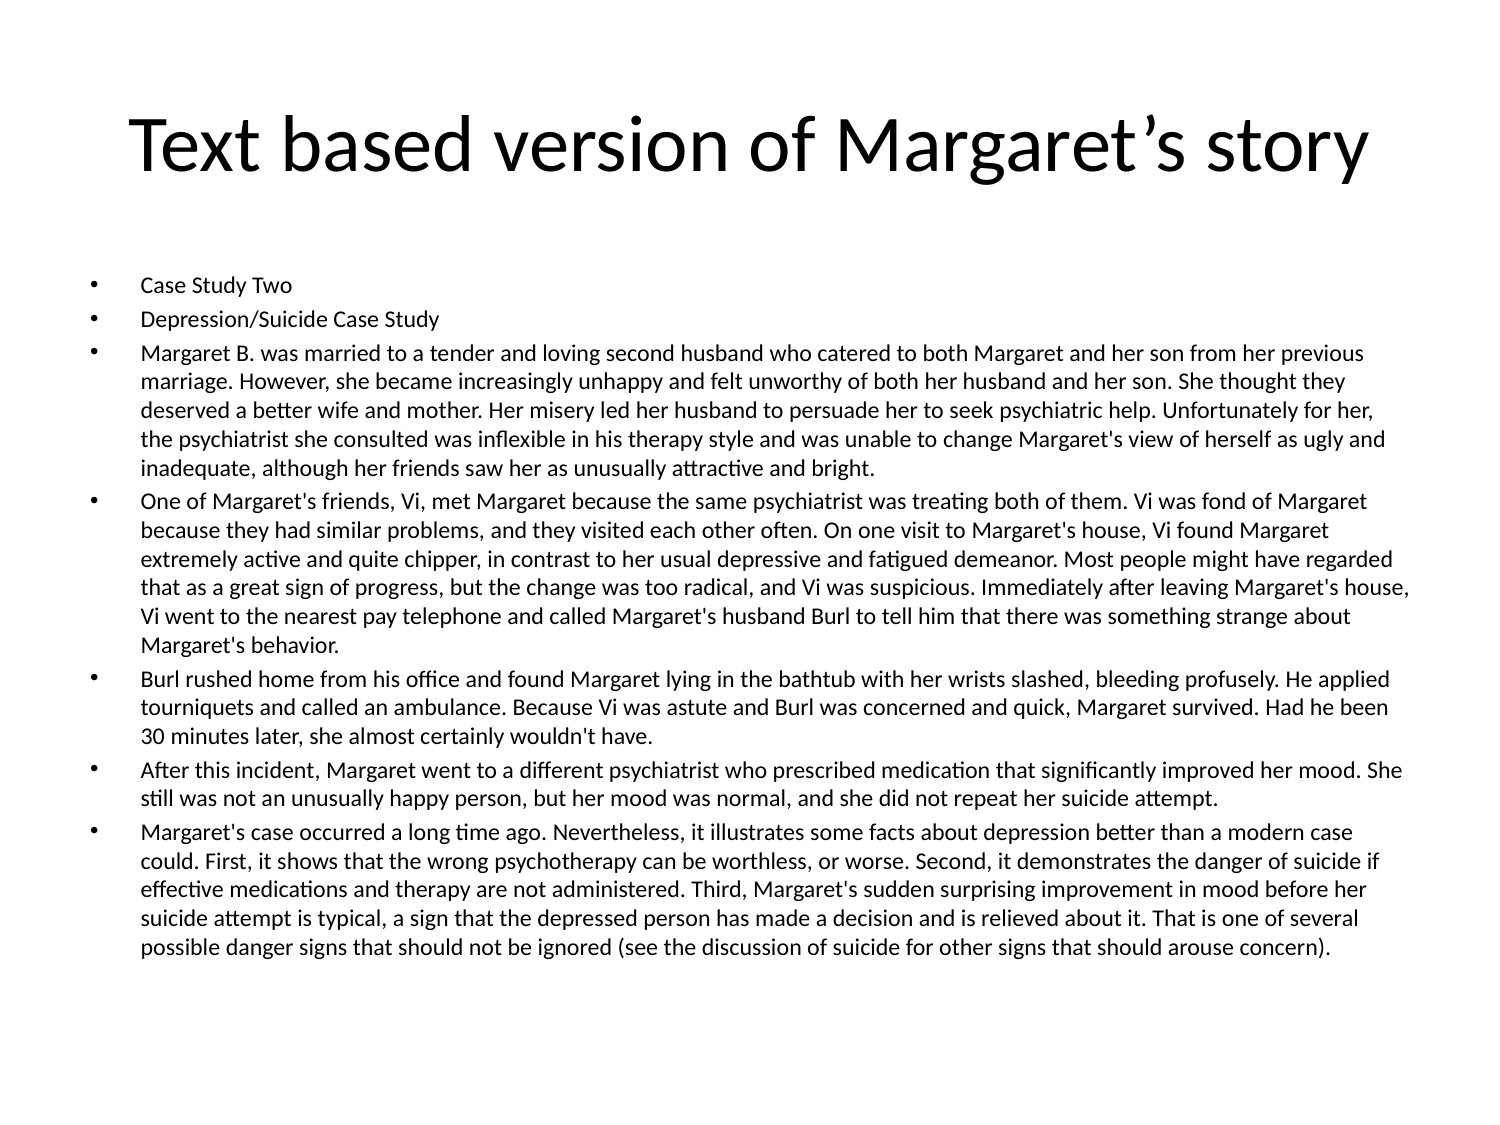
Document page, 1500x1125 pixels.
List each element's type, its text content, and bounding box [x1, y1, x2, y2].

list Case Study Two Depression/Suicide Case Study Margaret B. was married to a tender and loving second husband who catered to both Margaret and her son from her previous marriage. However, she became increasingly unhappy and felt unworthy of both her husband and her son. She thought they deserved a better wife and mother. Her misery led her husband to persuade her to seek psychiatric help. Unfortunately for her, the psychiatrist she consulted was inflexible in his therapy style and was unable to change Margaret's view of herself as ugly and inadequate, although her friends saw her as unusually attractive and bright. One of Margaret's friends, Vi, met Margaret because the same psychiatrist was treating both of them. Vi was fond of Margaret because they had similar problems, and they visited each other often. On one visit to Margaret's house, Vi found Margaret extremely active and quite chipper, in contrast to her usual depressive and fatigued demeanor. Most people might have regarded that as a great sign of progress, but the change was too radical, and Vi was suspicious. Immediately after leaving Margaret's house, Vi went to the nearest pay telephone and called Margaret's husband Burl to tell him that there was something strange about Margaret's behavior. Burl rushed home from his office and found Margaret lying in the bathtub with her wrists slashed, bleeding profusely. He applied tourniquets and called an ambulance. Because Vi was astute and Burl was concerned and quick, Margaret survived. Had he been 30 minutes later, she almost certainly wouldn't have. After this incident, Margaret went to a different psychiatrist who prescribed medication that significantly improved her mood. She still was not an unusually happy person, but her mood was normal, and she did not repeat her suicide attempt. Margaret's case occurred a long time ago. Nevertheless, it illustrates some facts about depression better than a modern case could. First, it shows that the wrong psychotherapy can be worthless, or worse. Second, it demonstrates the danger of suicide if effective medications and therapy are not administered. Third, Margaret's sudden surprising improvement in mood before her suicide attempt is typical, a sign that the depressed person has made a decision and is relieved about it. That is one of several possible danger signs that should not be ignored (see the discussion of suicide for other signs that should arouse concern). [75, 262, 1425, 1005]
title Text based version of Margaret’s story [75, 45, 1425, 233]
